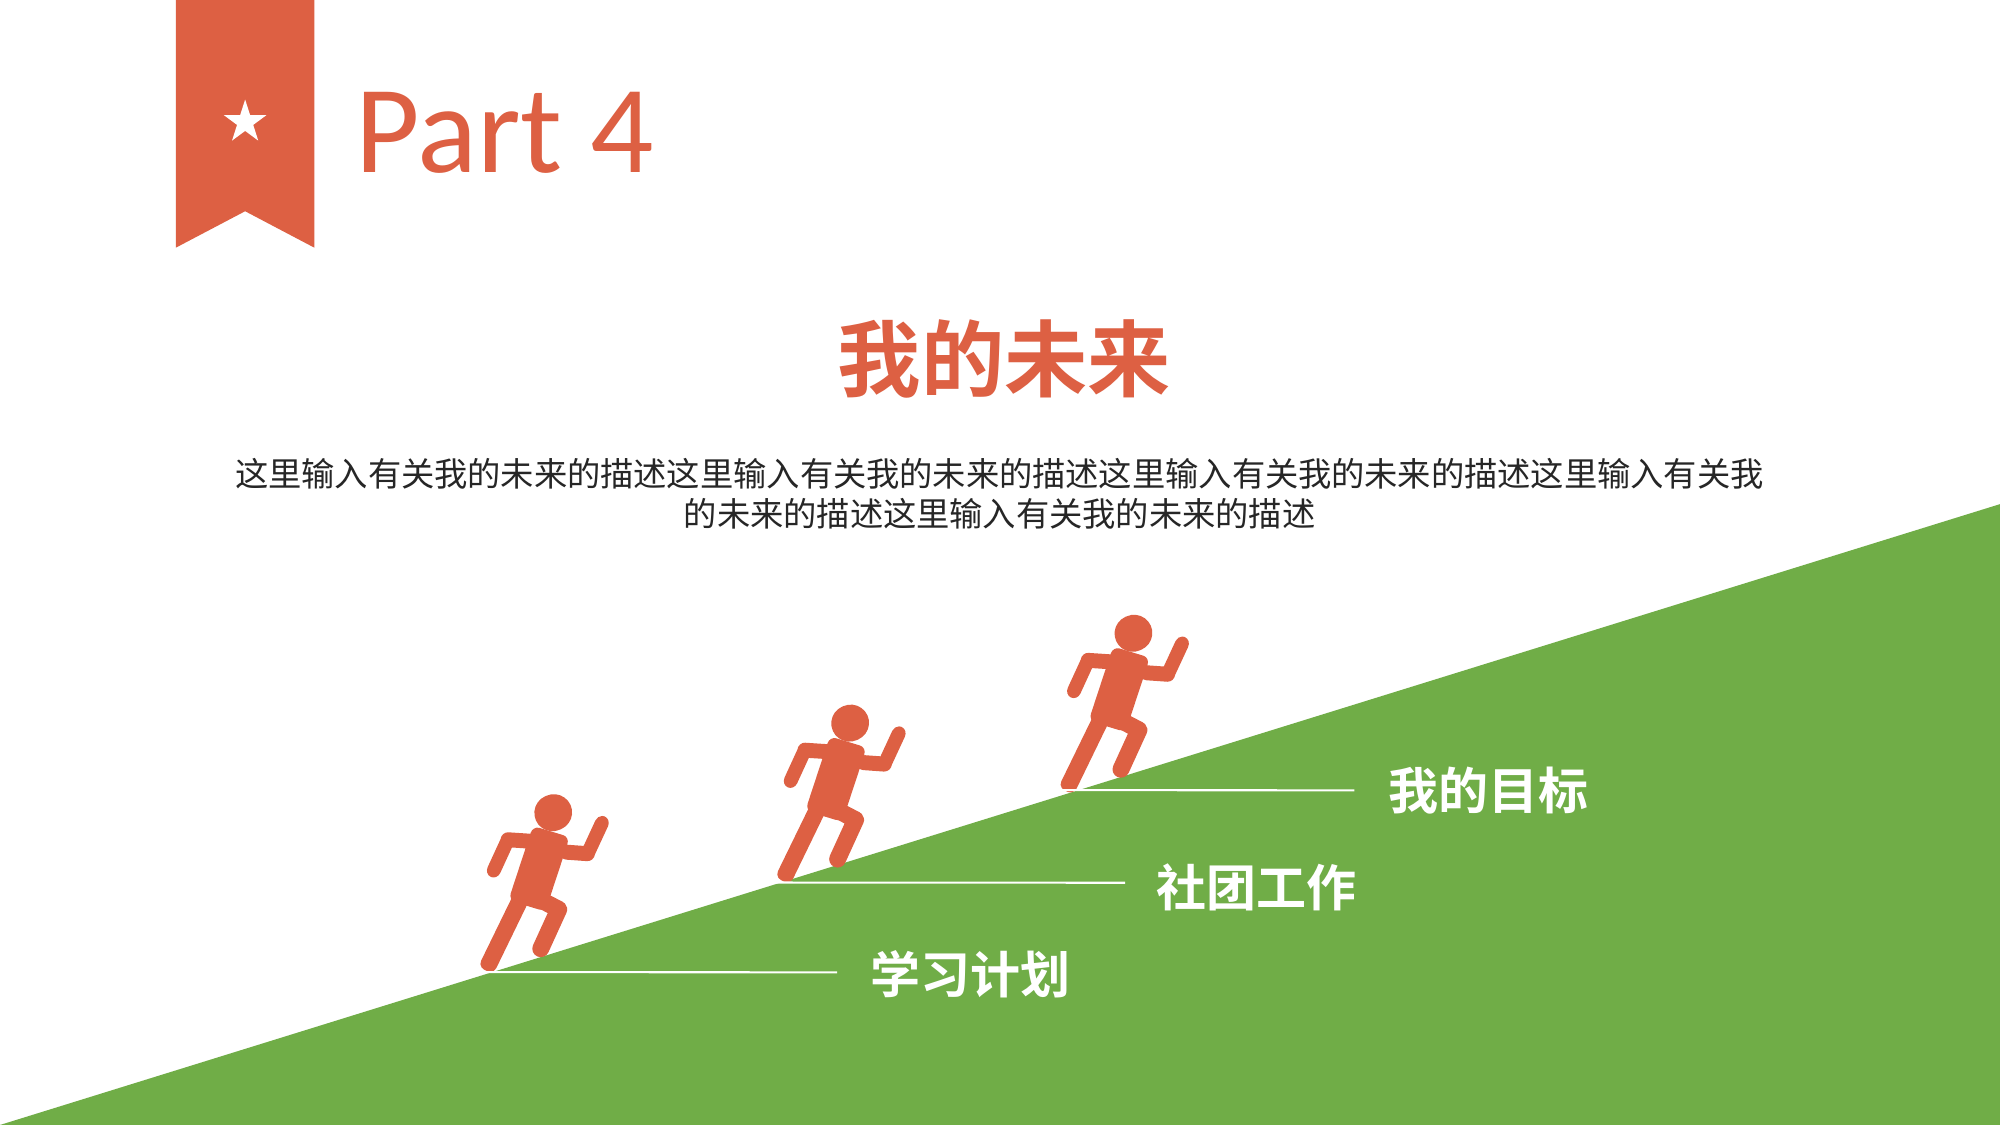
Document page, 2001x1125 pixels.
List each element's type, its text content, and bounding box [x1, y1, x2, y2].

text_box Part 4 [340, 40, 731, 206]
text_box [495, 793, 589, 979]
text_box 社团工作 [1141, 848, 1499, 924]
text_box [1075, 614, 1169, 800]
text_box 我的未来 [822, 299, 1244, 415]
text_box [175, 0, 315, 248]
text_box 学习计划 [855, 936, 1213, 1012]
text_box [792, 703, 886, 889]
text_box [0, 504, 2000, 1125]
text_box 这里输入有关我的未来的描述这里输入有关我的未来的描述这里输入有关我的未来的描述这里输入有关我的未来的描述这里输入有关我的未来的描述 [218, 445, 1782, 541]
text_box 我的目标 [1373, 752, 1636, 828]
